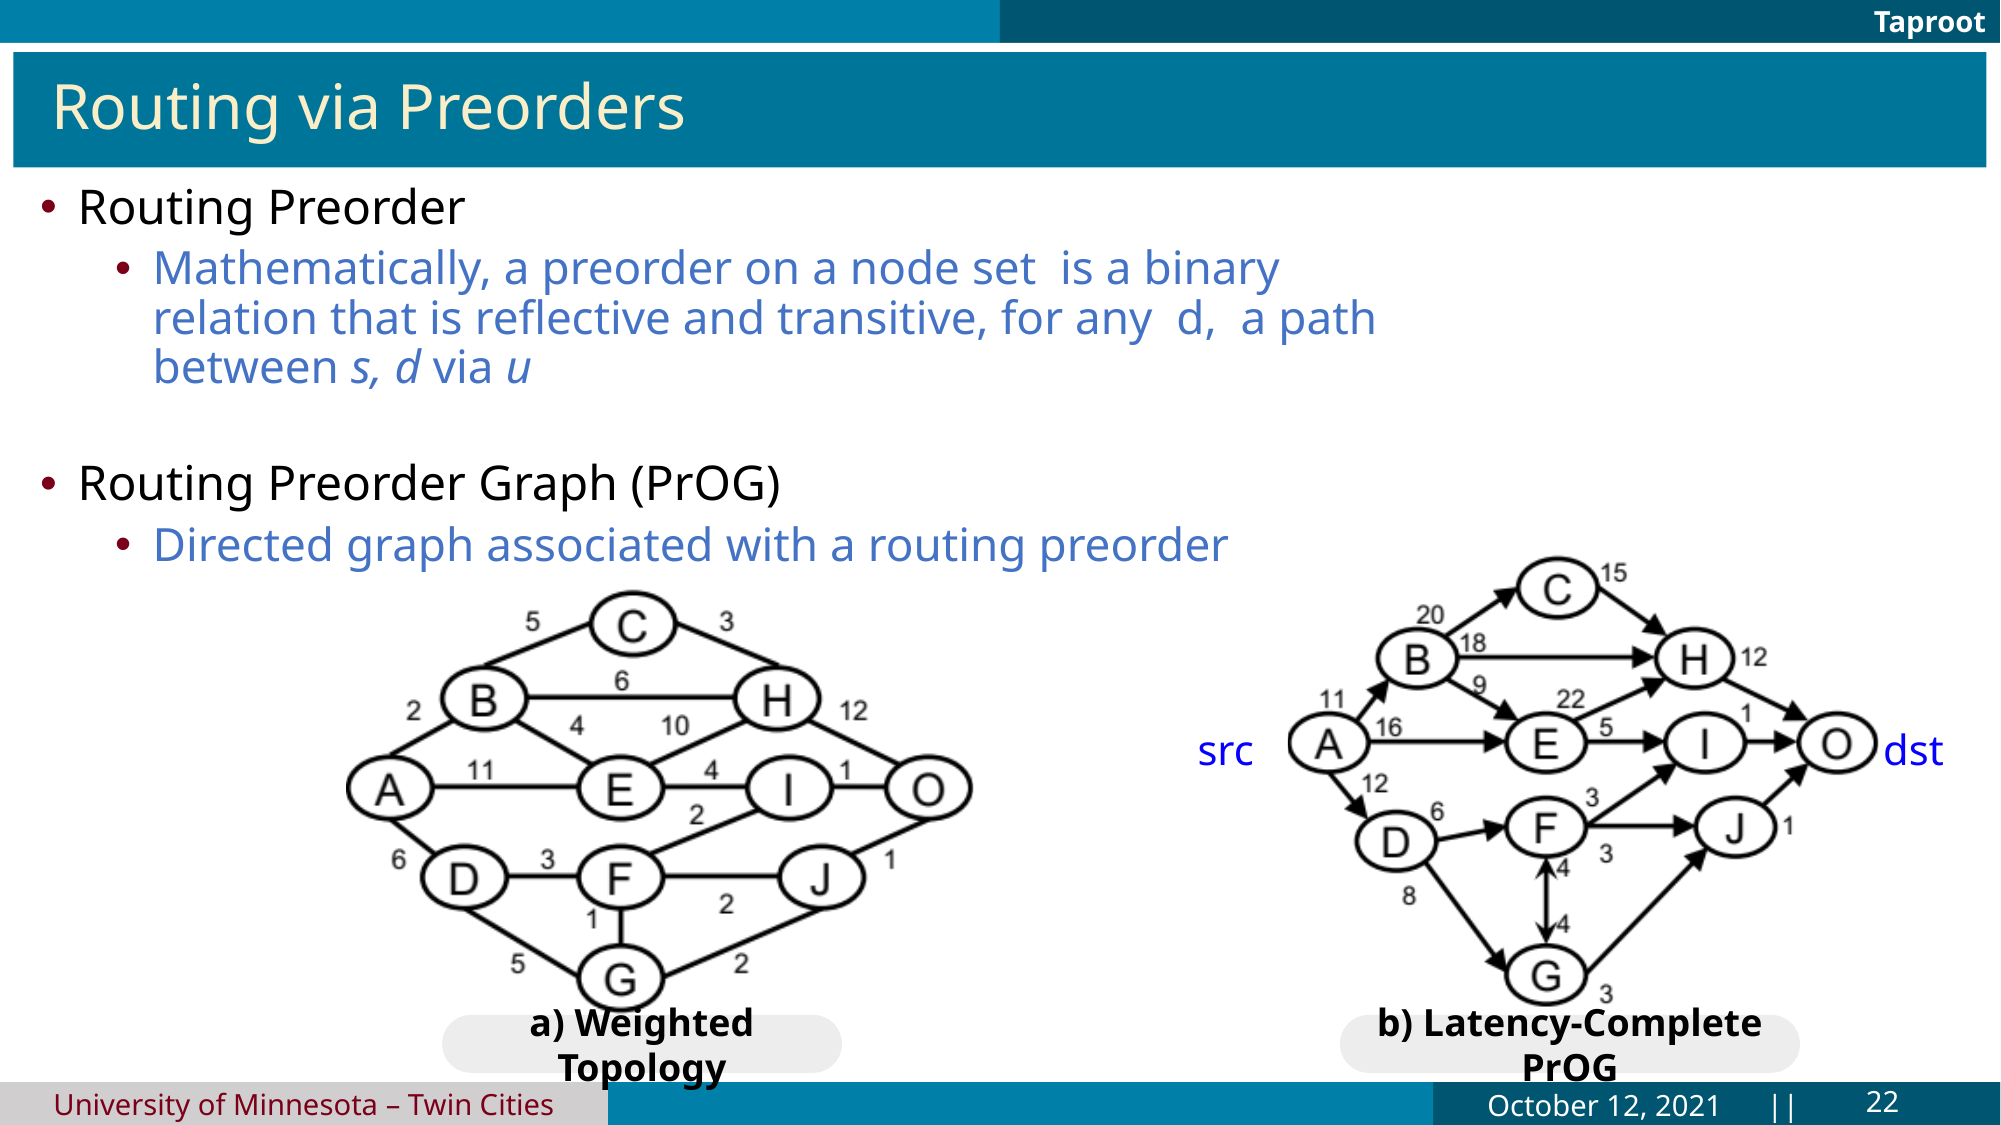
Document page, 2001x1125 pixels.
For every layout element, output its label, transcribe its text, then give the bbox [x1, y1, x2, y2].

picture [707, 1082, 717, 1089]
picture [1287, 538, 1879, 1025]
text_box src [1182, 716, 1269, 781]
picture [685, 1082, 701, 1089]
text_box dst [1879, 716, 1959, 781]
text_box a) Weighted Topology [441, 1031, 844, 1074]
title Routing via Preorders [13, 52, 1987, 168]
text_box b) Latency-Complete PrOG [1338, 1025, 1802, 1074]
picture [346, 581, 974, 1031]
